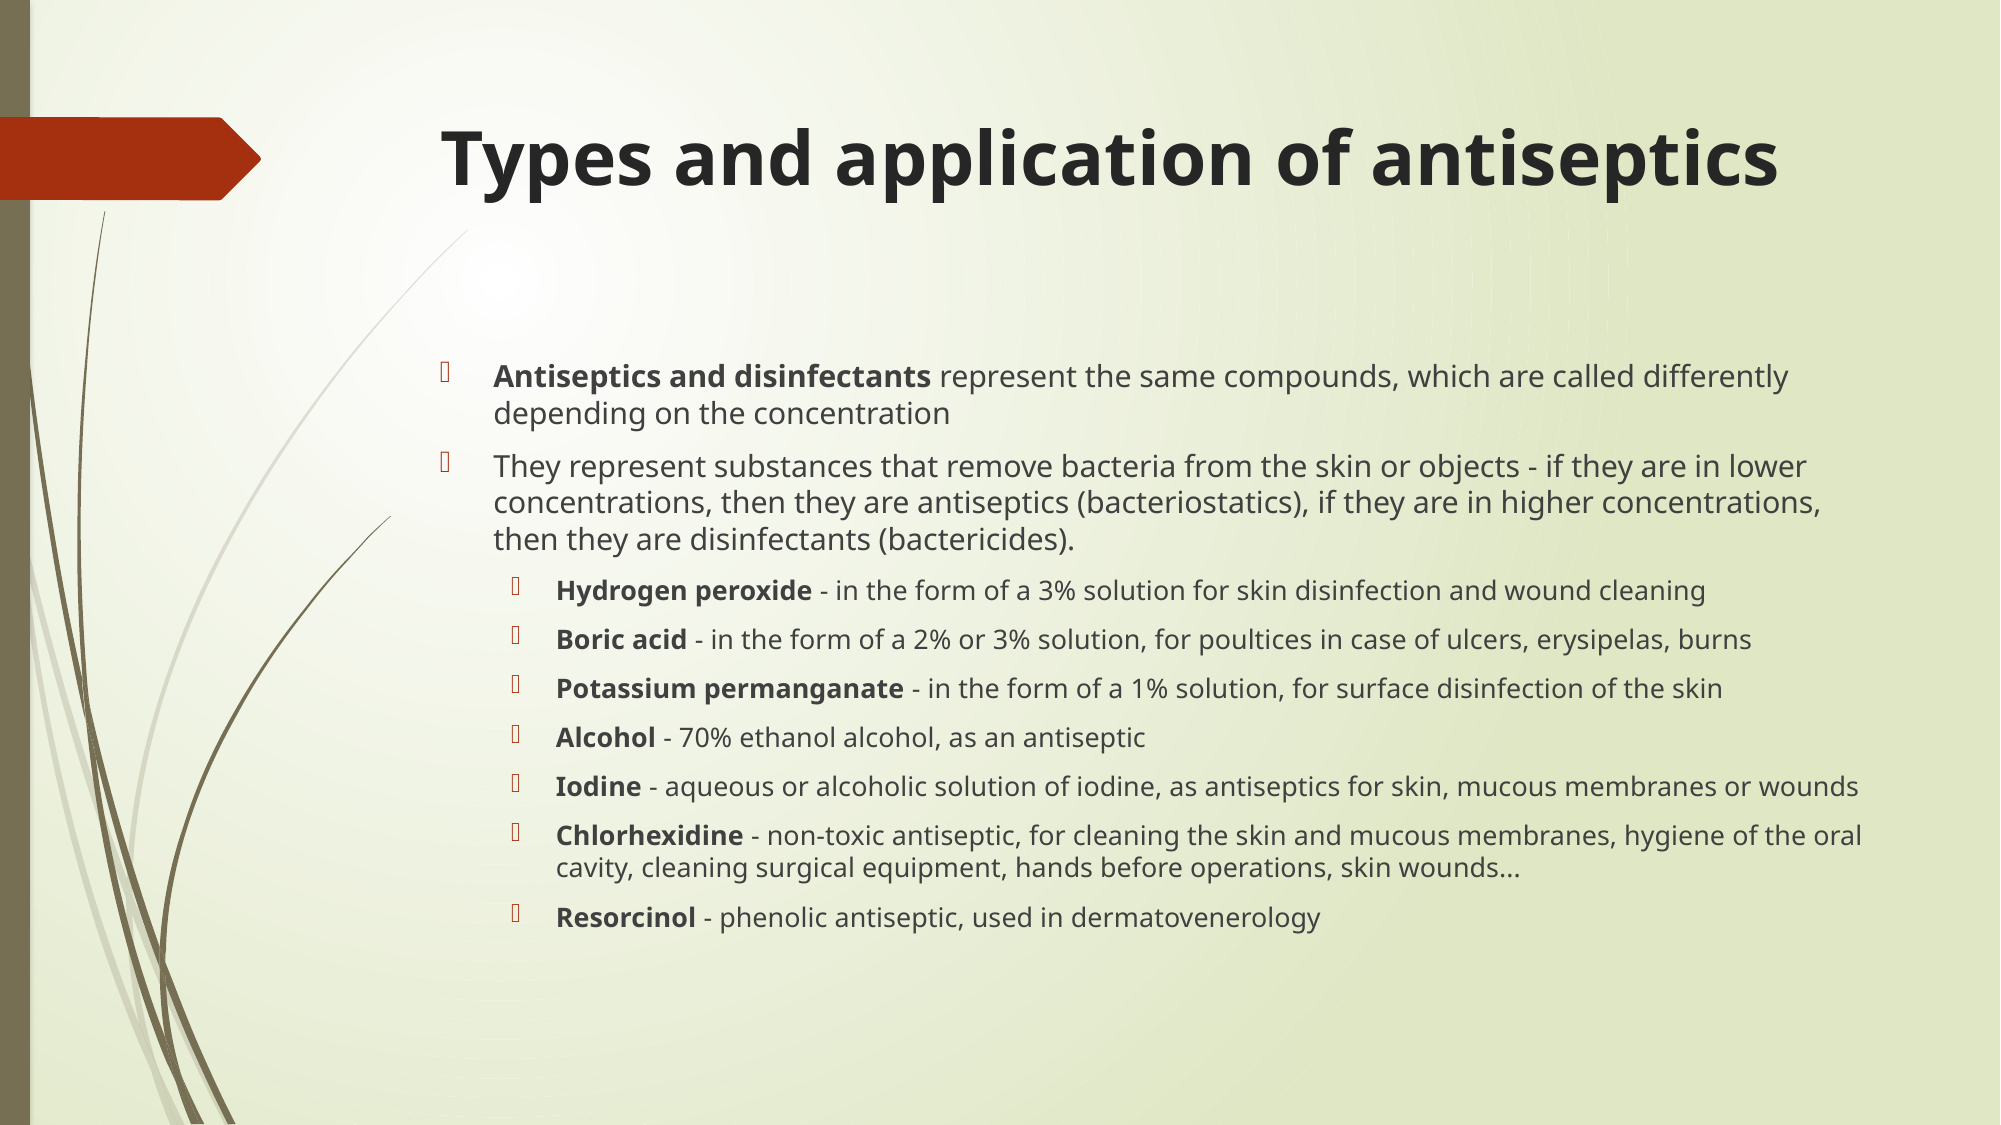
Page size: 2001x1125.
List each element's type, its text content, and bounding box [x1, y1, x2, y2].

list Antiseptics and disinfectants represent the same compounds, which are called differently depending on the concentration They represent substances that remove bacteria from the skin or objects - if they are in lower concentrations, then they are antiseptics (bacteriostatics), if they are in higher concentrations, then they are disinfectants (bactericides). Hydrogen peroxide - in the form of a 3% solution for skin disinfection and wound cleaning Boric acid - in the form of a 2% or 3% solution, for poultices in case of ulcers, erysipelas, burns Potassium permanganate - in the form of a 1% solution, for surface disinfection of the skin Alcohol - 70% ethanol alcohol, as an antiseptic Iodine - aqueous or alcoholic solution of iodine, as antiseptics for skin, mucous membranes or wounds Chlorhexidine - non-toxic antiseptic, for cleaning the skin and mucous membranes, hygiene of the oral cavity, cleaning surgical equipment, hands before operations, skin wounds... Resorcinol - phenolic antiseptic, used in dermatovenerology [424, 350, 1888, 970]
title Types and application of antiseptics [425, 102, 1888, 313]
